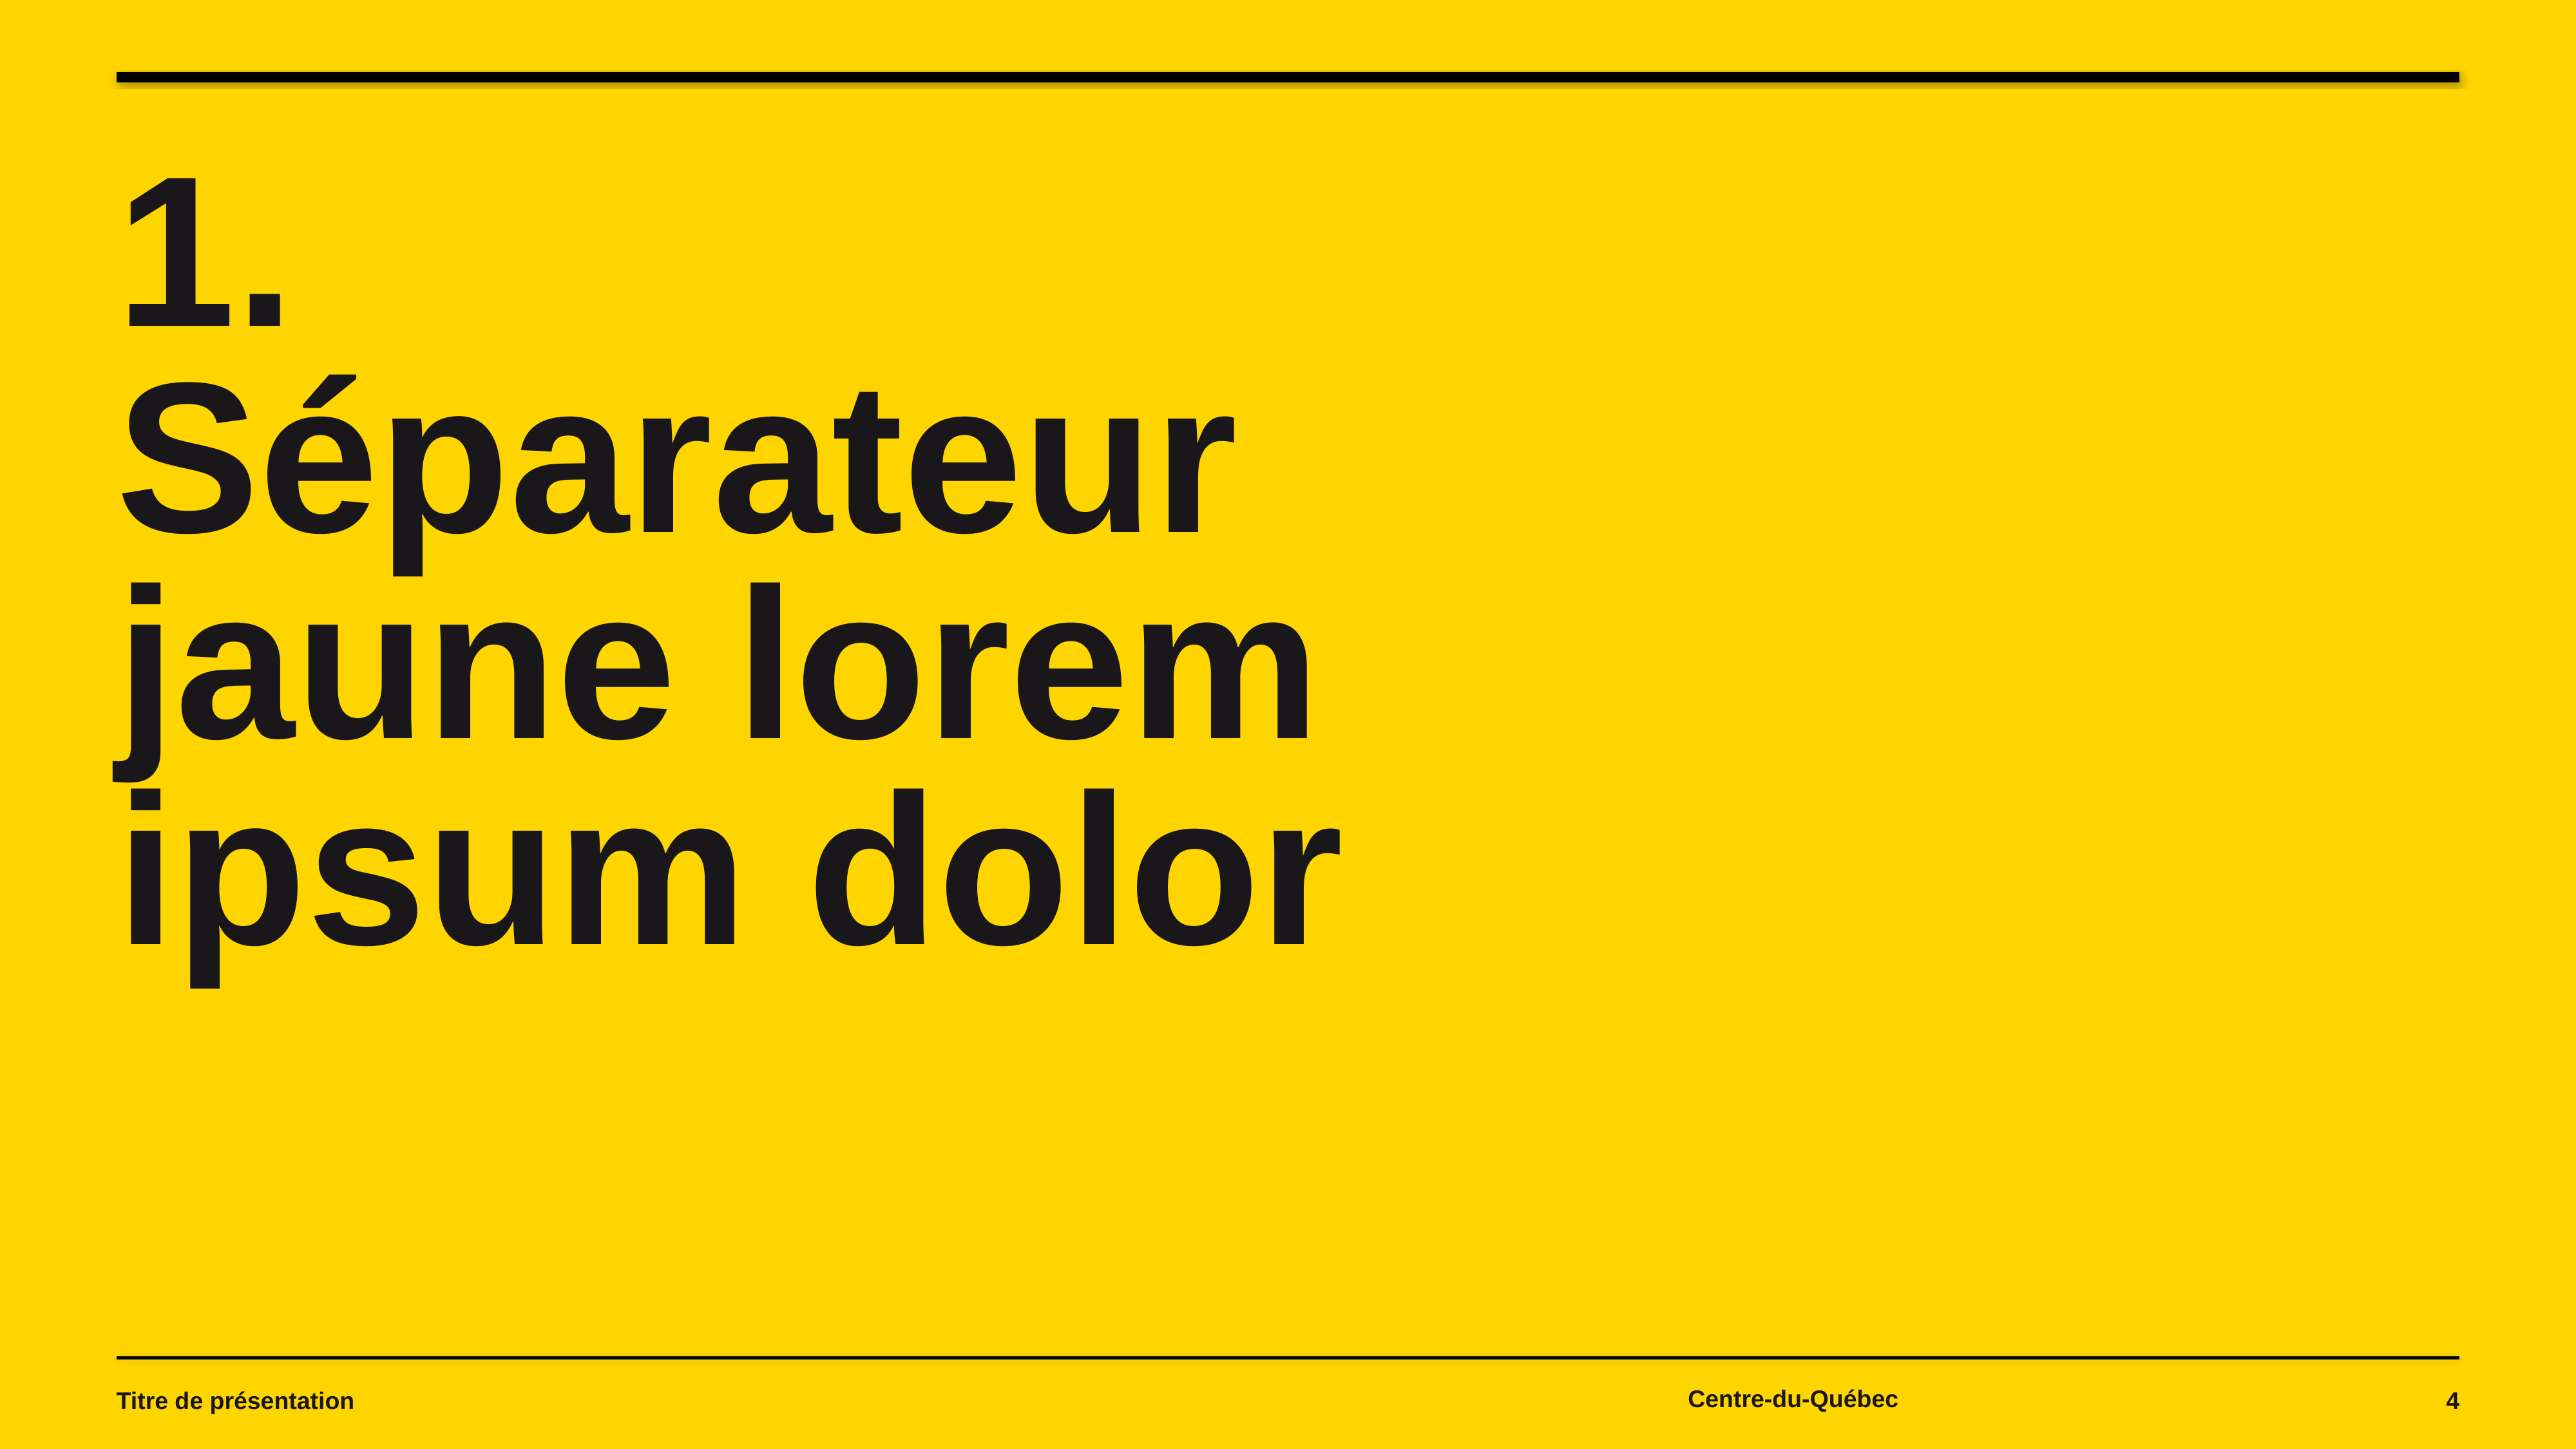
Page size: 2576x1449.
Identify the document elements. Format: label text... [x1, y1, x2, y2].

footer Titre de présentation [116, 1383, 1566, 1416]
title 1. Séparateur jaune lorem ipsum dolor [116, 161, 1687, 1302]
slide_number 4 [2394, 1383, 2460, 1416]
